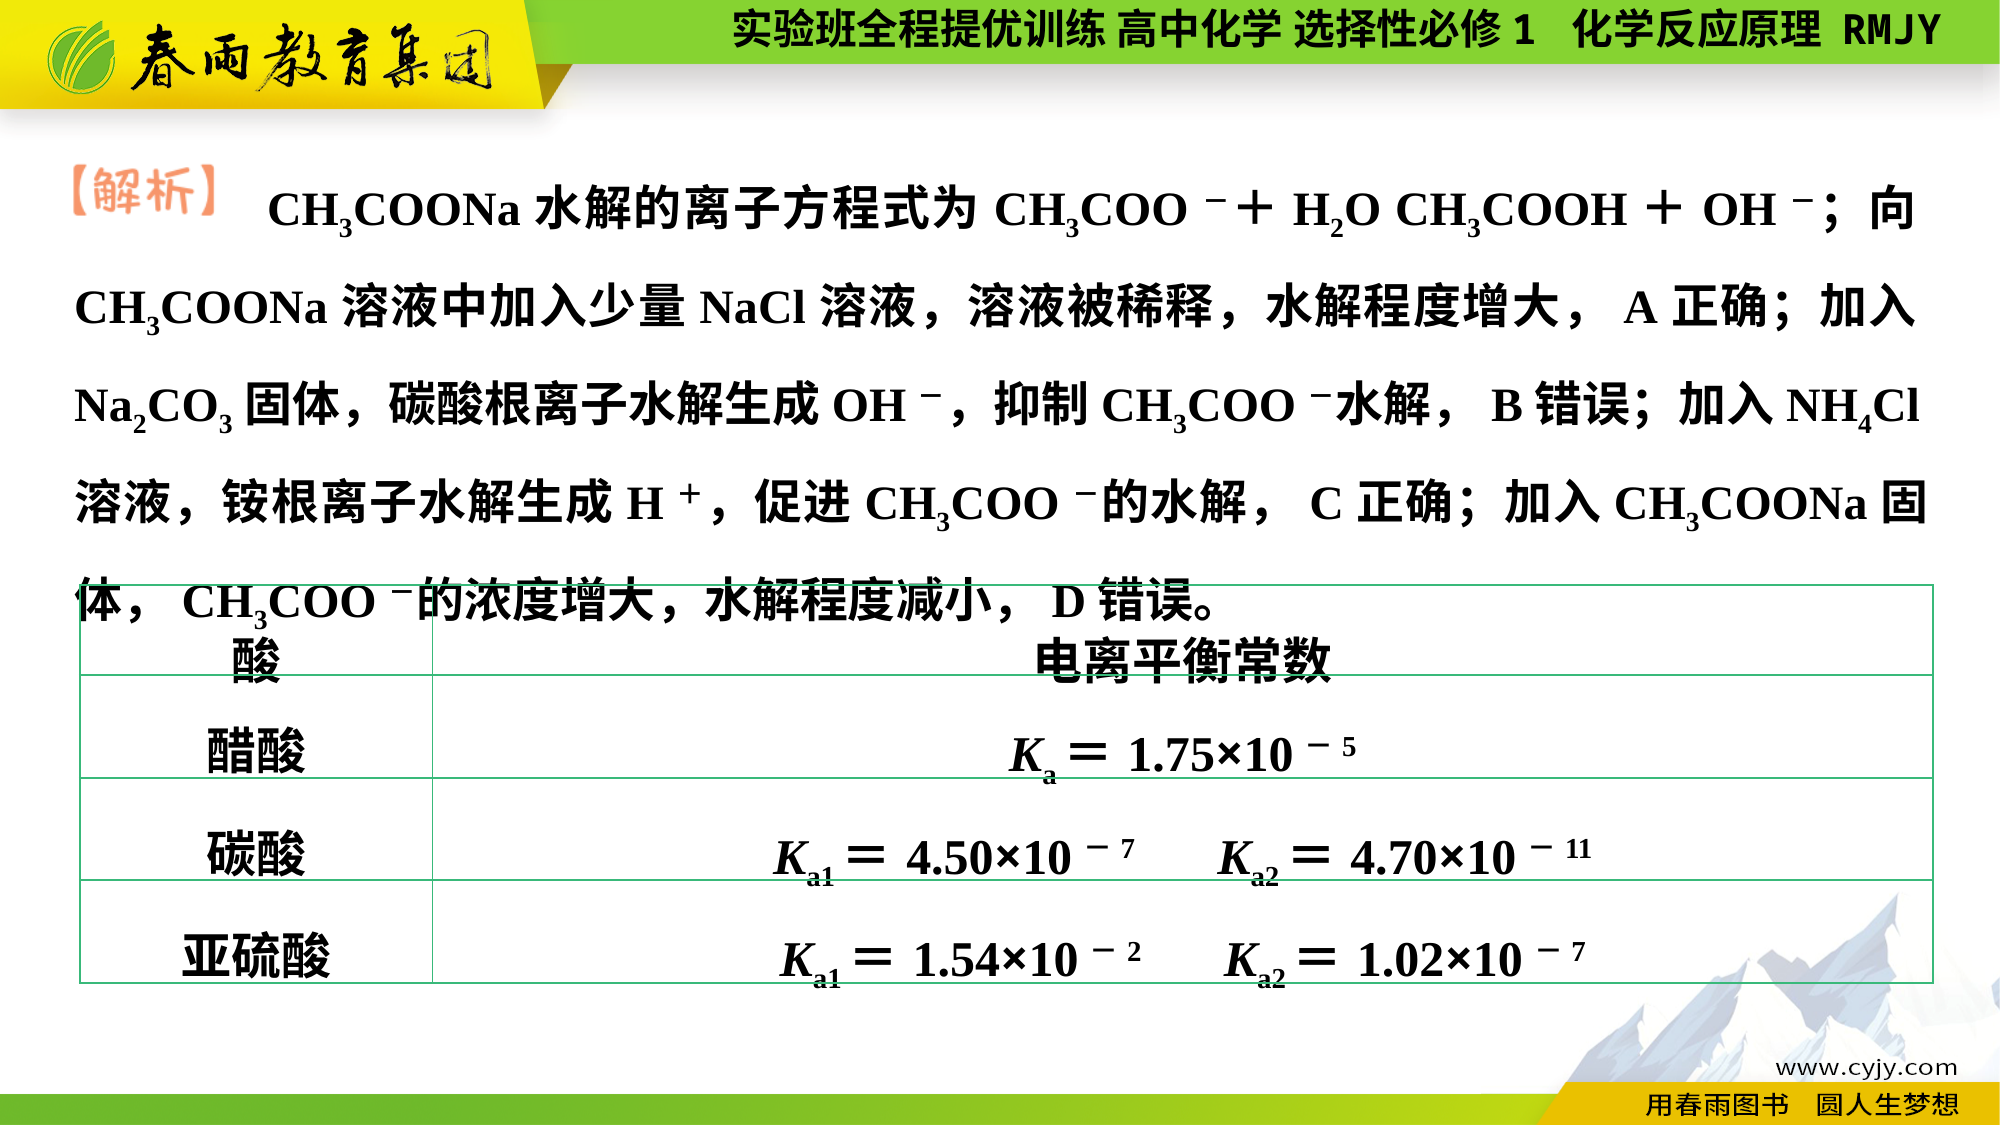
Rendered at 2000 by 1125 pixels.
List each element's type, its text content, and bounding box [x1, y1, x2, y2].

table_cell 碳酸 [81, 779, 432, 879]
table_cell Ka1＝1.54×10－2 Ka2＝1.02×10－7 [433, 881, 1932, 982]
table_header 酸 [81, 586, 432, 674]
table_cell Ka1＝4.50×10－7 Ka2＝4.70×10－11 [433, 779, 1932, 879]
table_cell 亚硫酸 [81, 881, 432, 982]
picture [0, 0, 2000, 1125]
table_cell 醋酸 [81, 676, 432, 777]
table_cell Ka＝1.75×10－5 [433, 676, 1932, 777]
table_header 电离平衡常数 [433, 586, 1932, 674]
